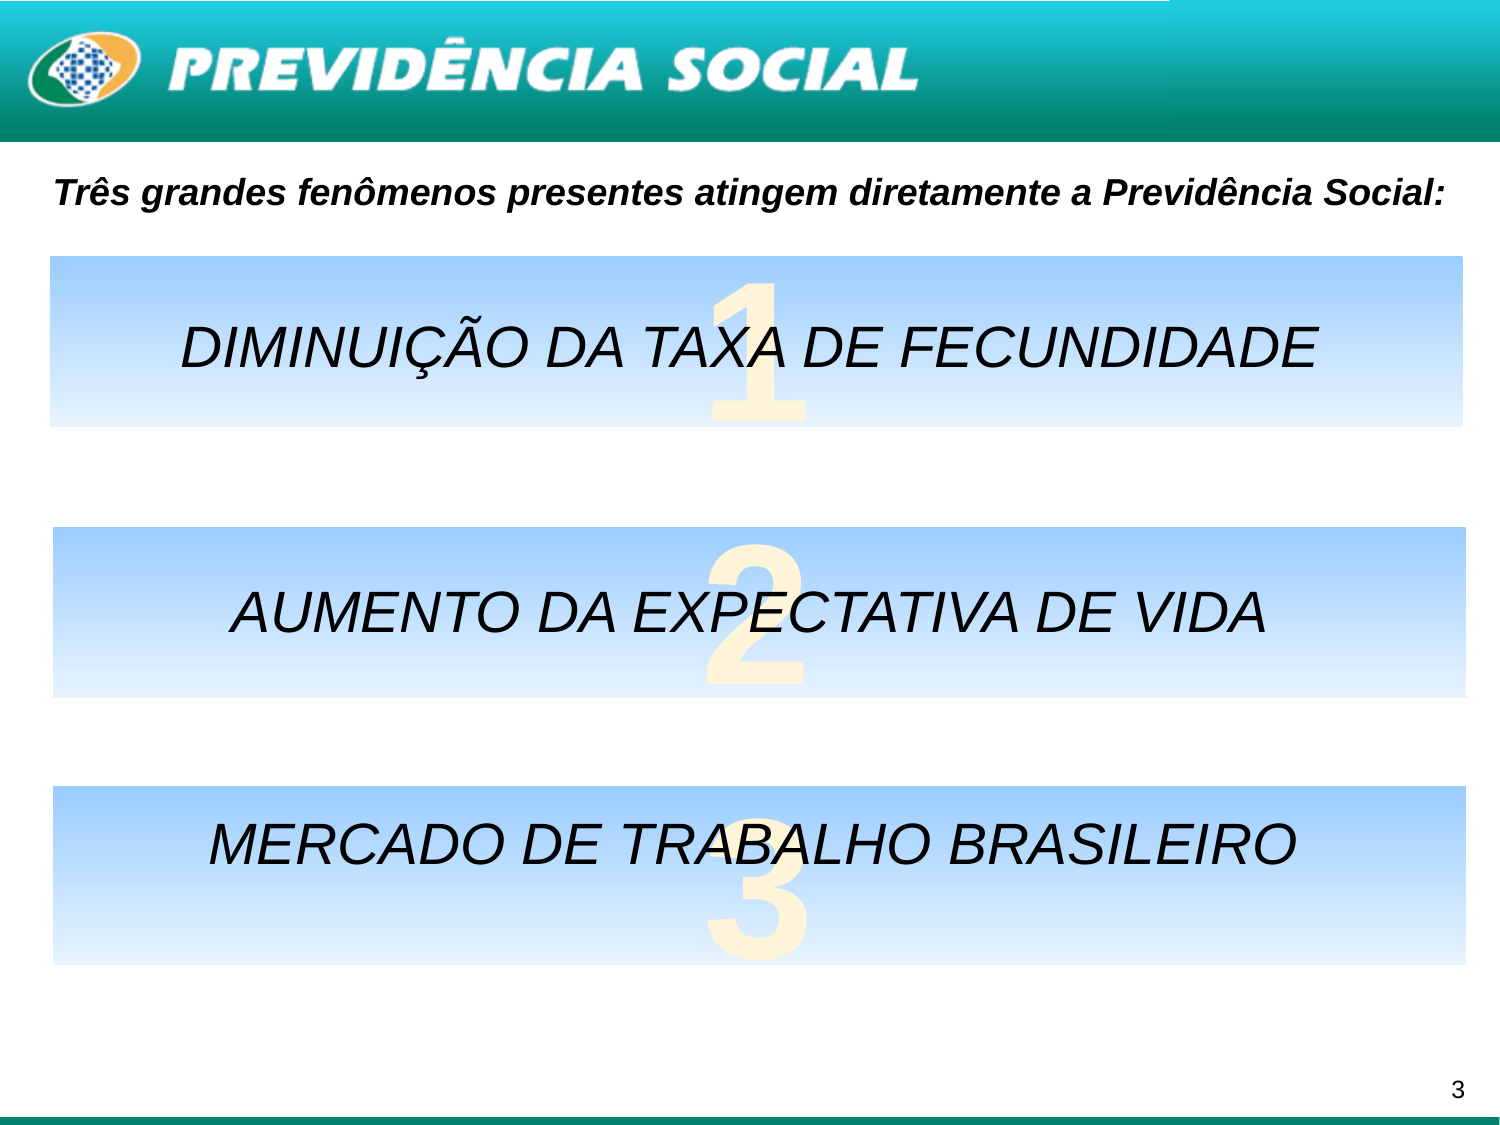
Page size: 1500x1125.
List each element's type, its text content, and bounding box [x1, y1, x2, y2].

text_box AUMENTO DA EXPECTATIVA DE VIDA [50, 566, 1450, 652]
picture [0, 0, 1500, 137]
text_box 1 [49, 244, 1463, 470]
text_box 3 [53, 751, 1466, 1007]
text_box DIMINUIÇÃO DA TAXA DE FECUNDIDADE [50, 302, 1450, 387]
picture [0, 1117, 1500, 1125]
text_box 2 [49, 477, 1463, 732]
text_box MERCADO DE TRABALHO BRASILEIRO [53, 798, 1454, 884]
text_box Três grandes fenômenos presentes atingem diretamente a Previdência Social: [0, 137, 1500, 244]
